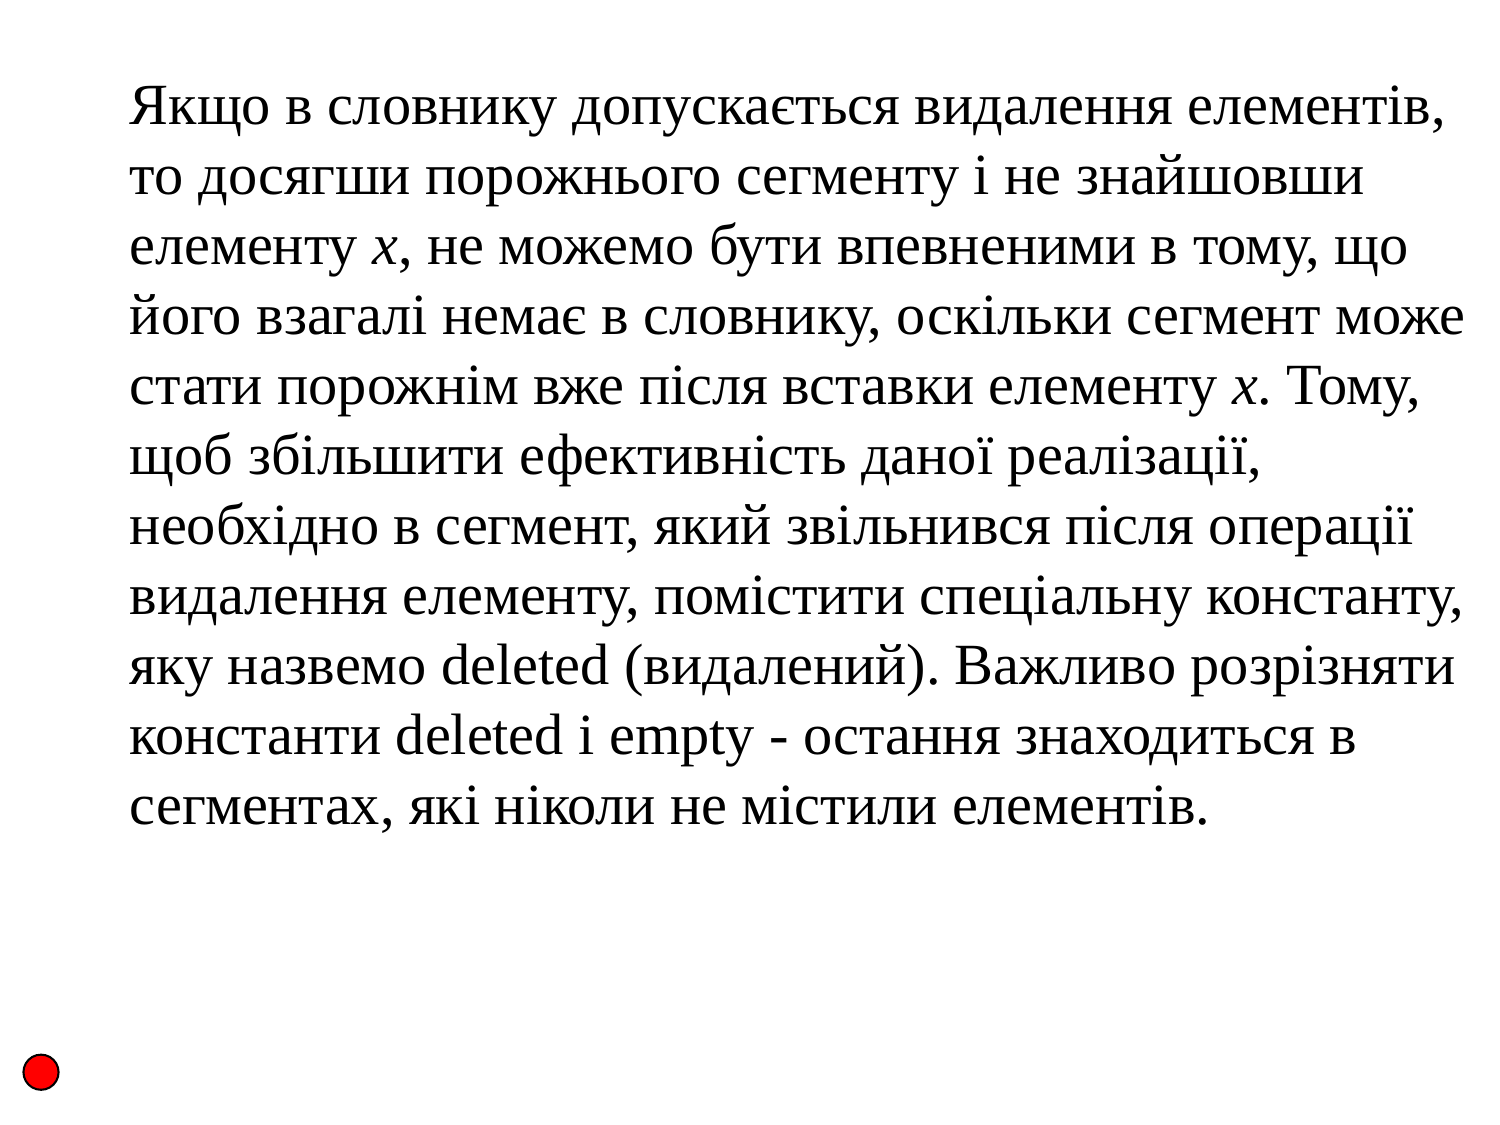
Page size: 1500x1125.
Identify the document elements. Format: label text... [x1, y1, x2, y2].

list Якщо в словнику допускається видалення елементів, то досягши порожнього сегменту і не знайшовши елементу х, не можемо бути впевненими в тому, що його взагалі немає в словнику, оскільки сегмент може стати порожнім вже після вставки елементу х. Тому, щоб збільшити ефективність даної реалізації, необхідно в сегмент, який звільнився після операції видалення елементу, помістити спеціальну константу, яку назвемо deleted (видалений). Важливо розрізняти константи deleted і empty - остання знаходиться в сегментах, які ніколи не містили елементів. [0, 58, 1500, 1125]
text_box [23, 1054, 59, 1090]
